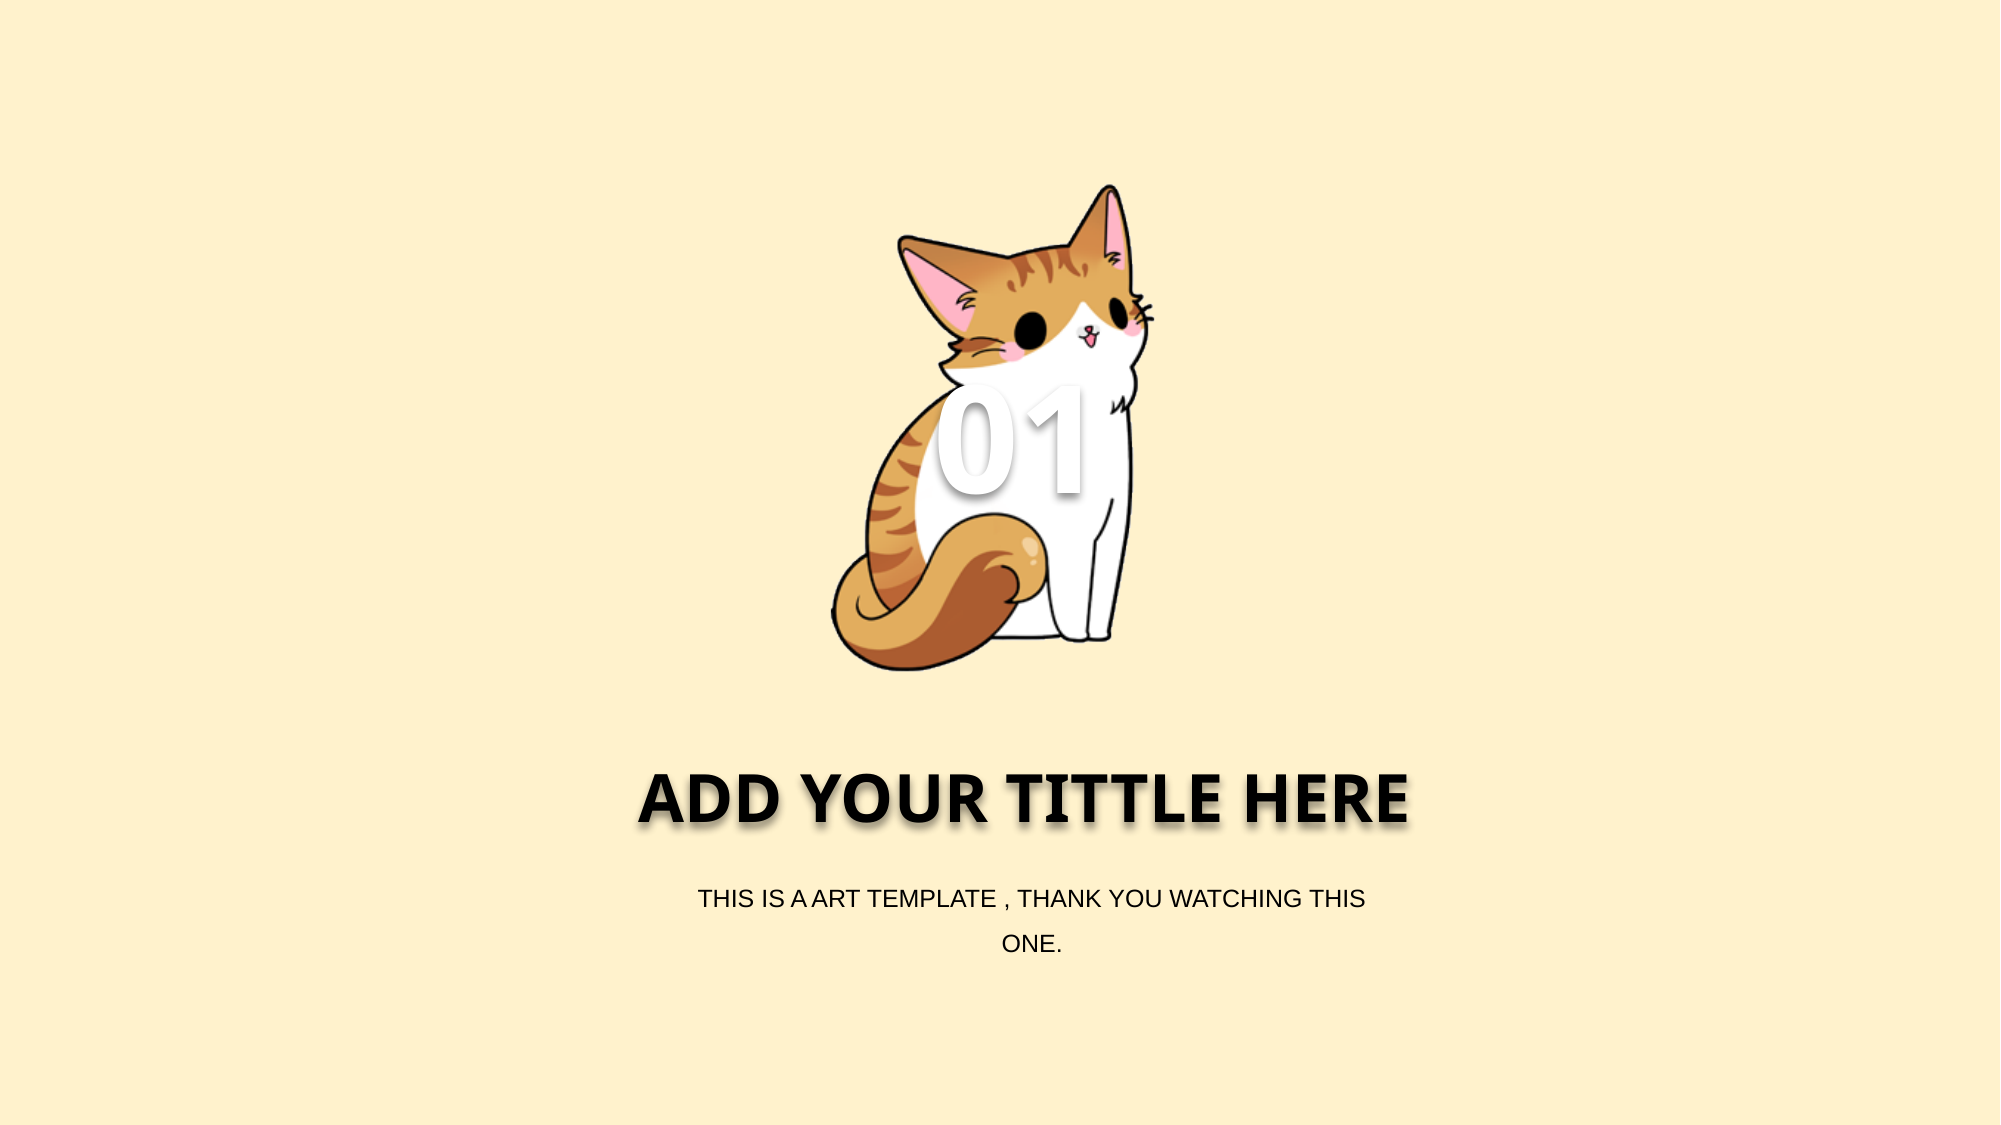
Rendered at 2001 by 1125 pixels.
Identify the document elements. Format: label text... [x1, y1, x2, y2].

text_box ADD YOUR TITTLE HERE [594, 748, 1457, 844]
picture [825, 177, 1162, 688]
text_box THIS IS A ART TEMPLATE , THANK YOU WATCHING THIS ONE. [662, 860, 1402, 965]
